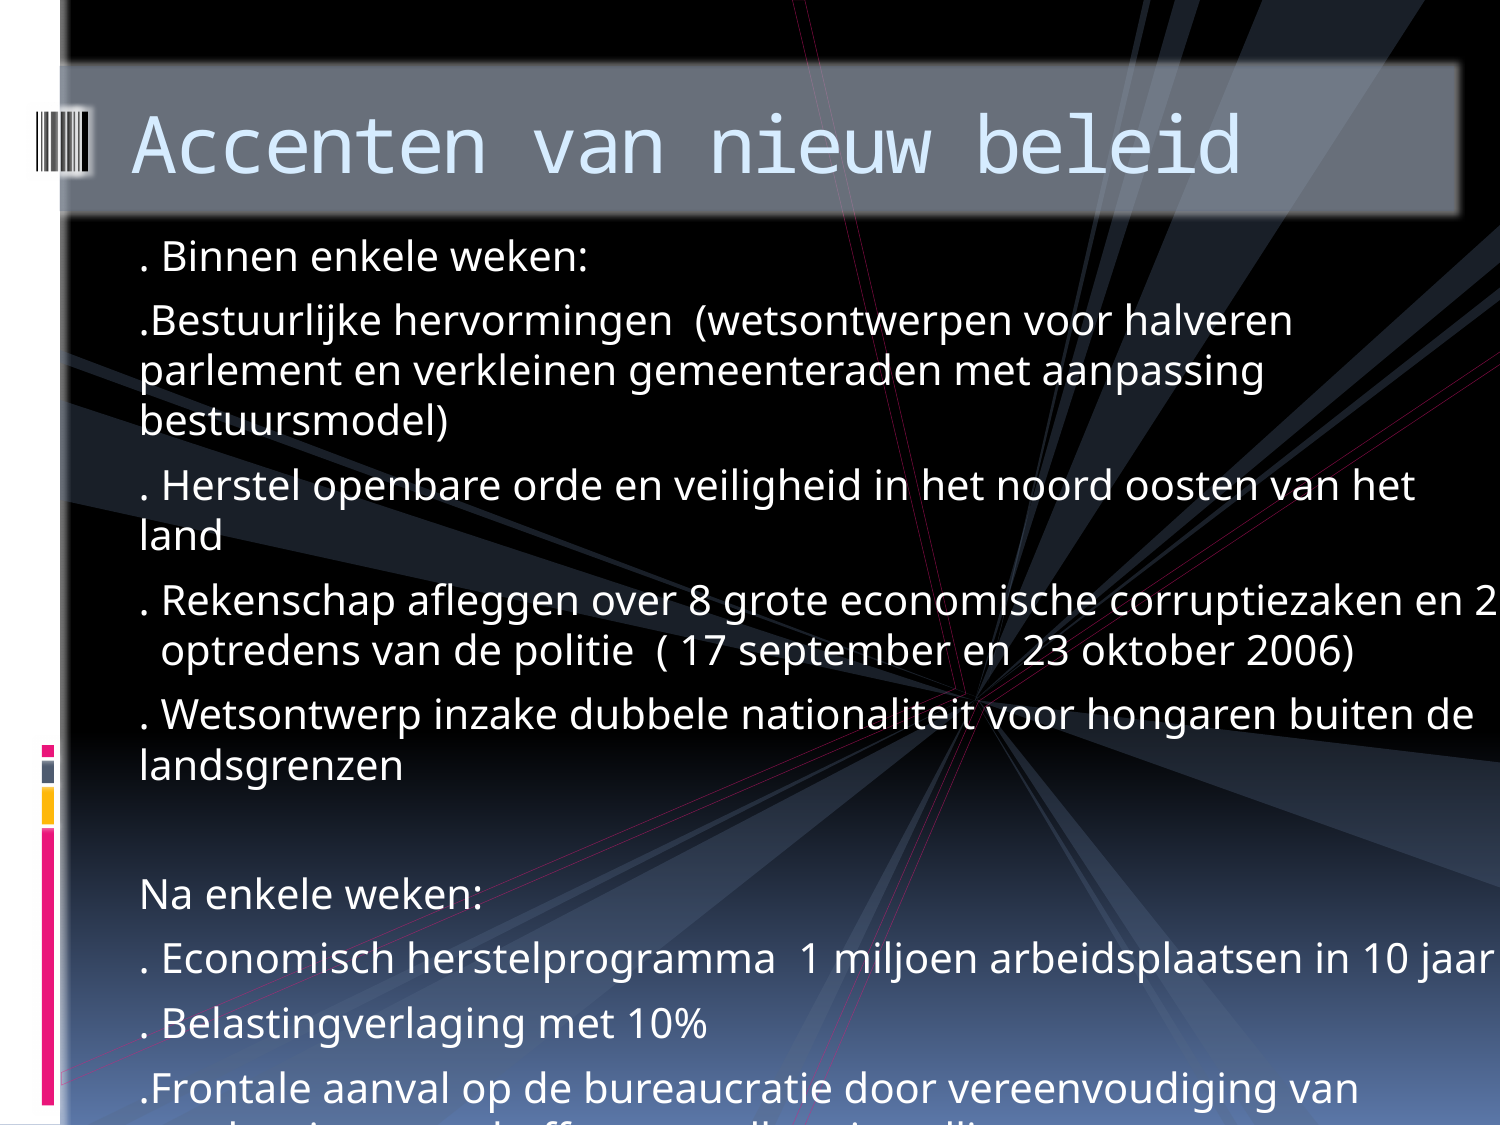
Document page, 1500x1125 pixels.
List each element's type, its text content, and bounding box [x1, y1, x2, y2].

title Accenten van nieuw beleid [115, 83, 1454, 212]
list . Binnen enkele weken: .Bestuurlijke hervormingen (wetsontwerpen voor halveren parlement en verkleinen gemeenteraden met aanpassing bestuursmodel) . Herstel openbare orde en veiligheid in het noord oosten van het land . Rekenschap afleggen over 8 grote economische corruptiezaken en 2 optredens van de politie ( 17 september en 23 oktober 2006) . Wetsontwerp inzake dubbele nationaliteit voor hongaren buiten de landsgrenzen Na enkele weken: . Economisch herstelprogramma 1 miljoen arbeidsplaatsen in 10 jaar . Belastingverlaging met 10% .Frontale aanval op de bureaucratie door vereenvoudiging van regelgeving en opheffen van talloze instellingen , [115, 221, 1500, 1125]
